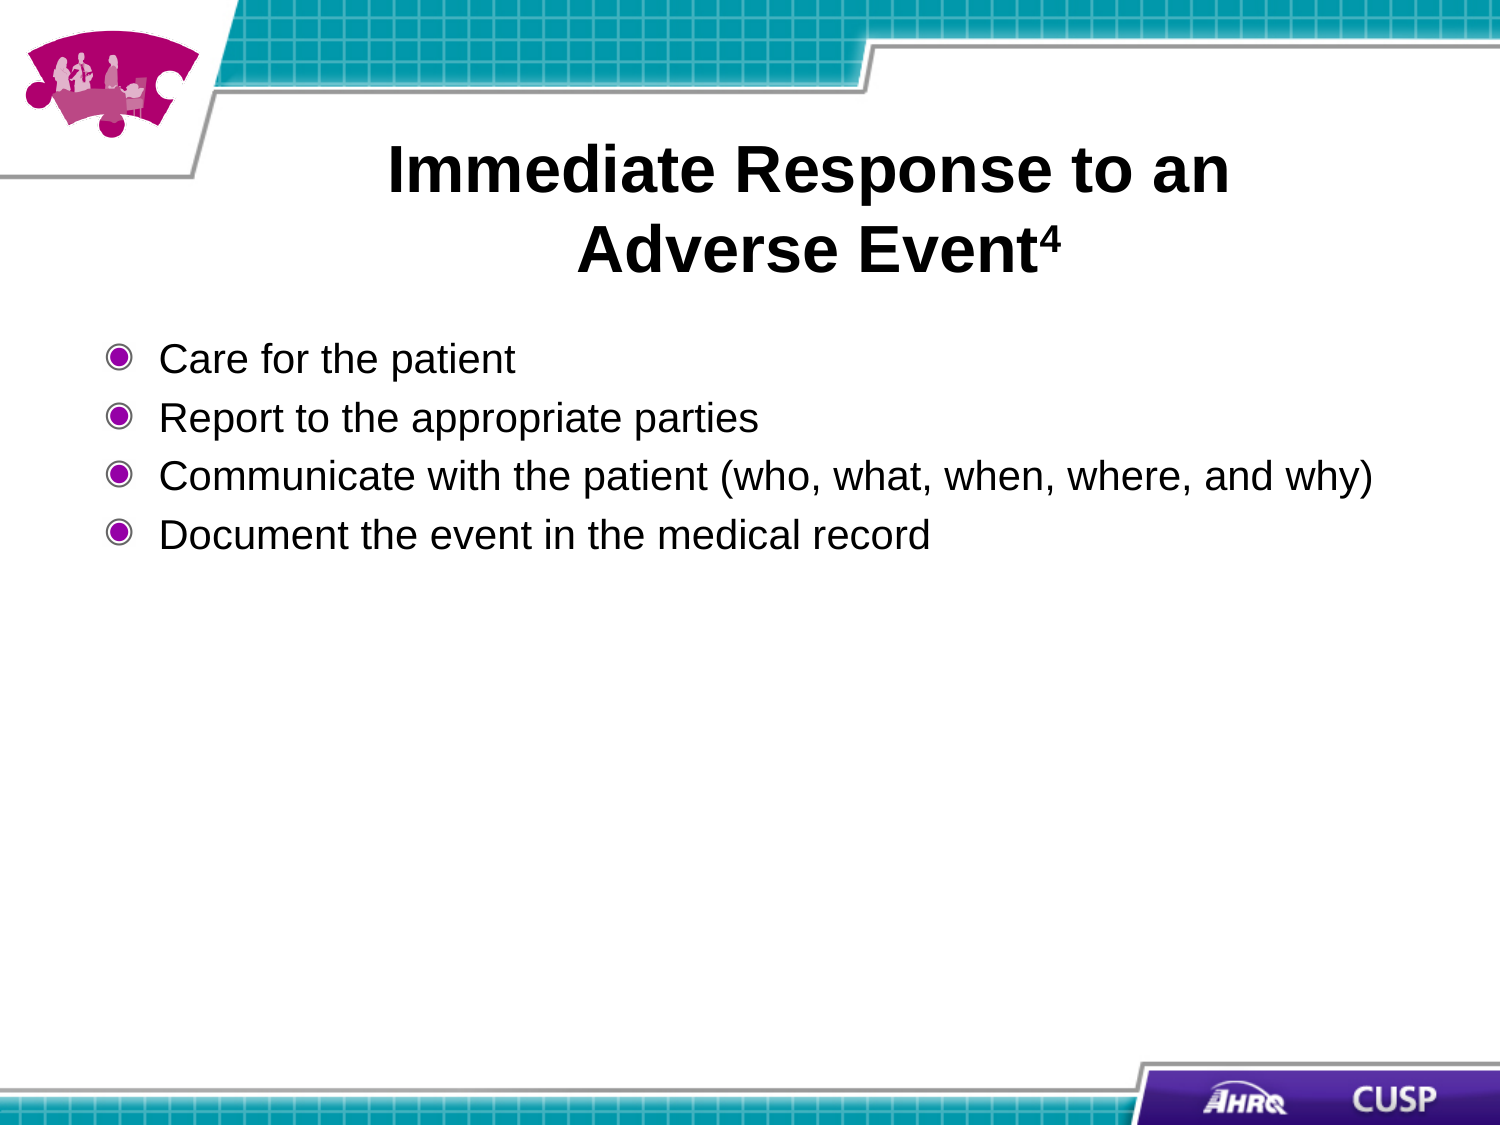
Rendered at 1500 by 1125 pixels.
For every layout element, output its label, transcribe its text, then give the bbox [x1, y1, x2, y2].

title Immediate Response to an Adverse Event4 [212, 112, 1425, 300]
picture [0, 0, 1500, 1125]
list Care for the patient Report to the appropriate parties Communicate with the patient (who, what, when, where, and why) Document the event in the medical record [87, 324, 1425, 975]
